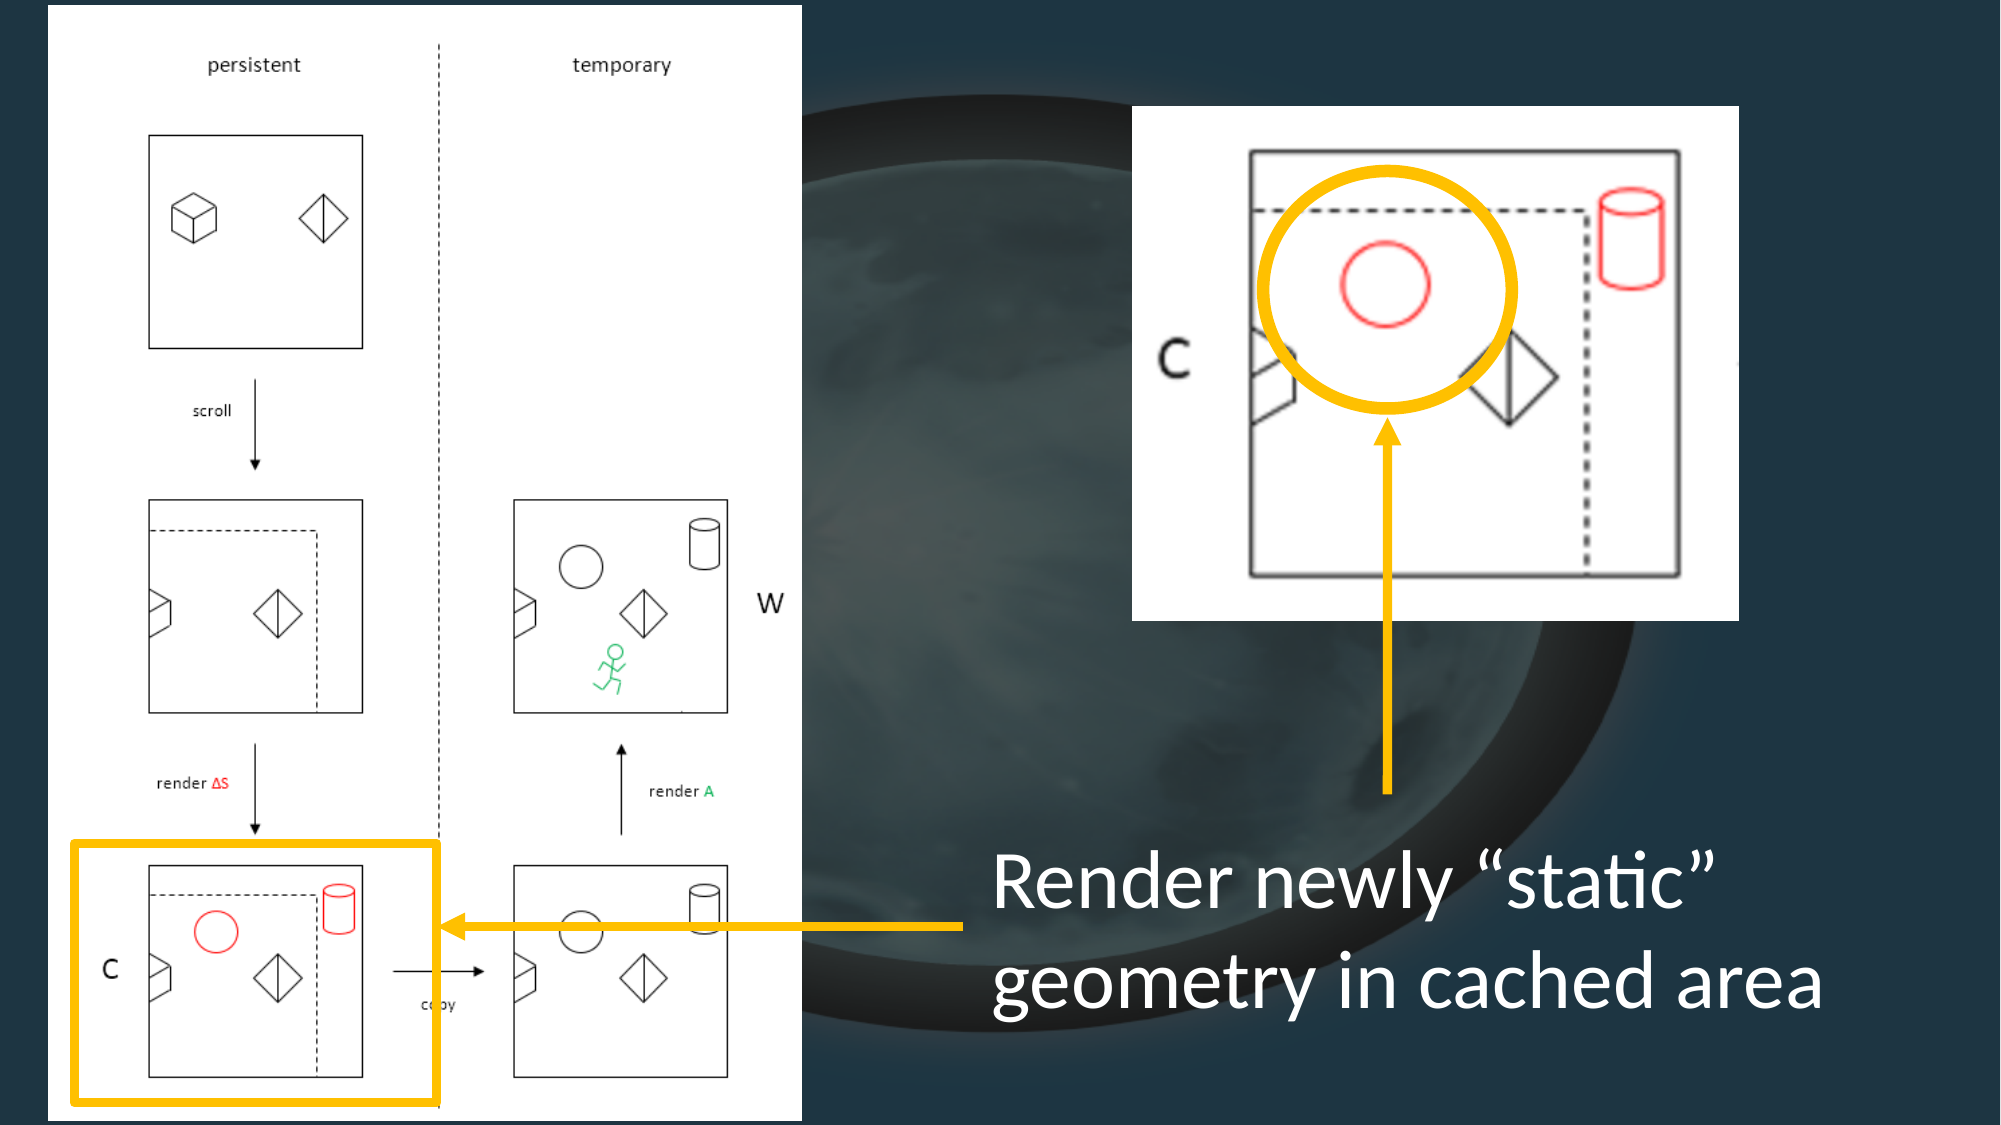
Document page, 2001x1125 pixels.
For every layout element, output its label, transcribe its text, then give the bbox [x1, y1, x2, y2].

text_box Render newly “static” geometry in cached area [976, 818, 1889, 1033]
picture [0, 0, 2001, 1125]
